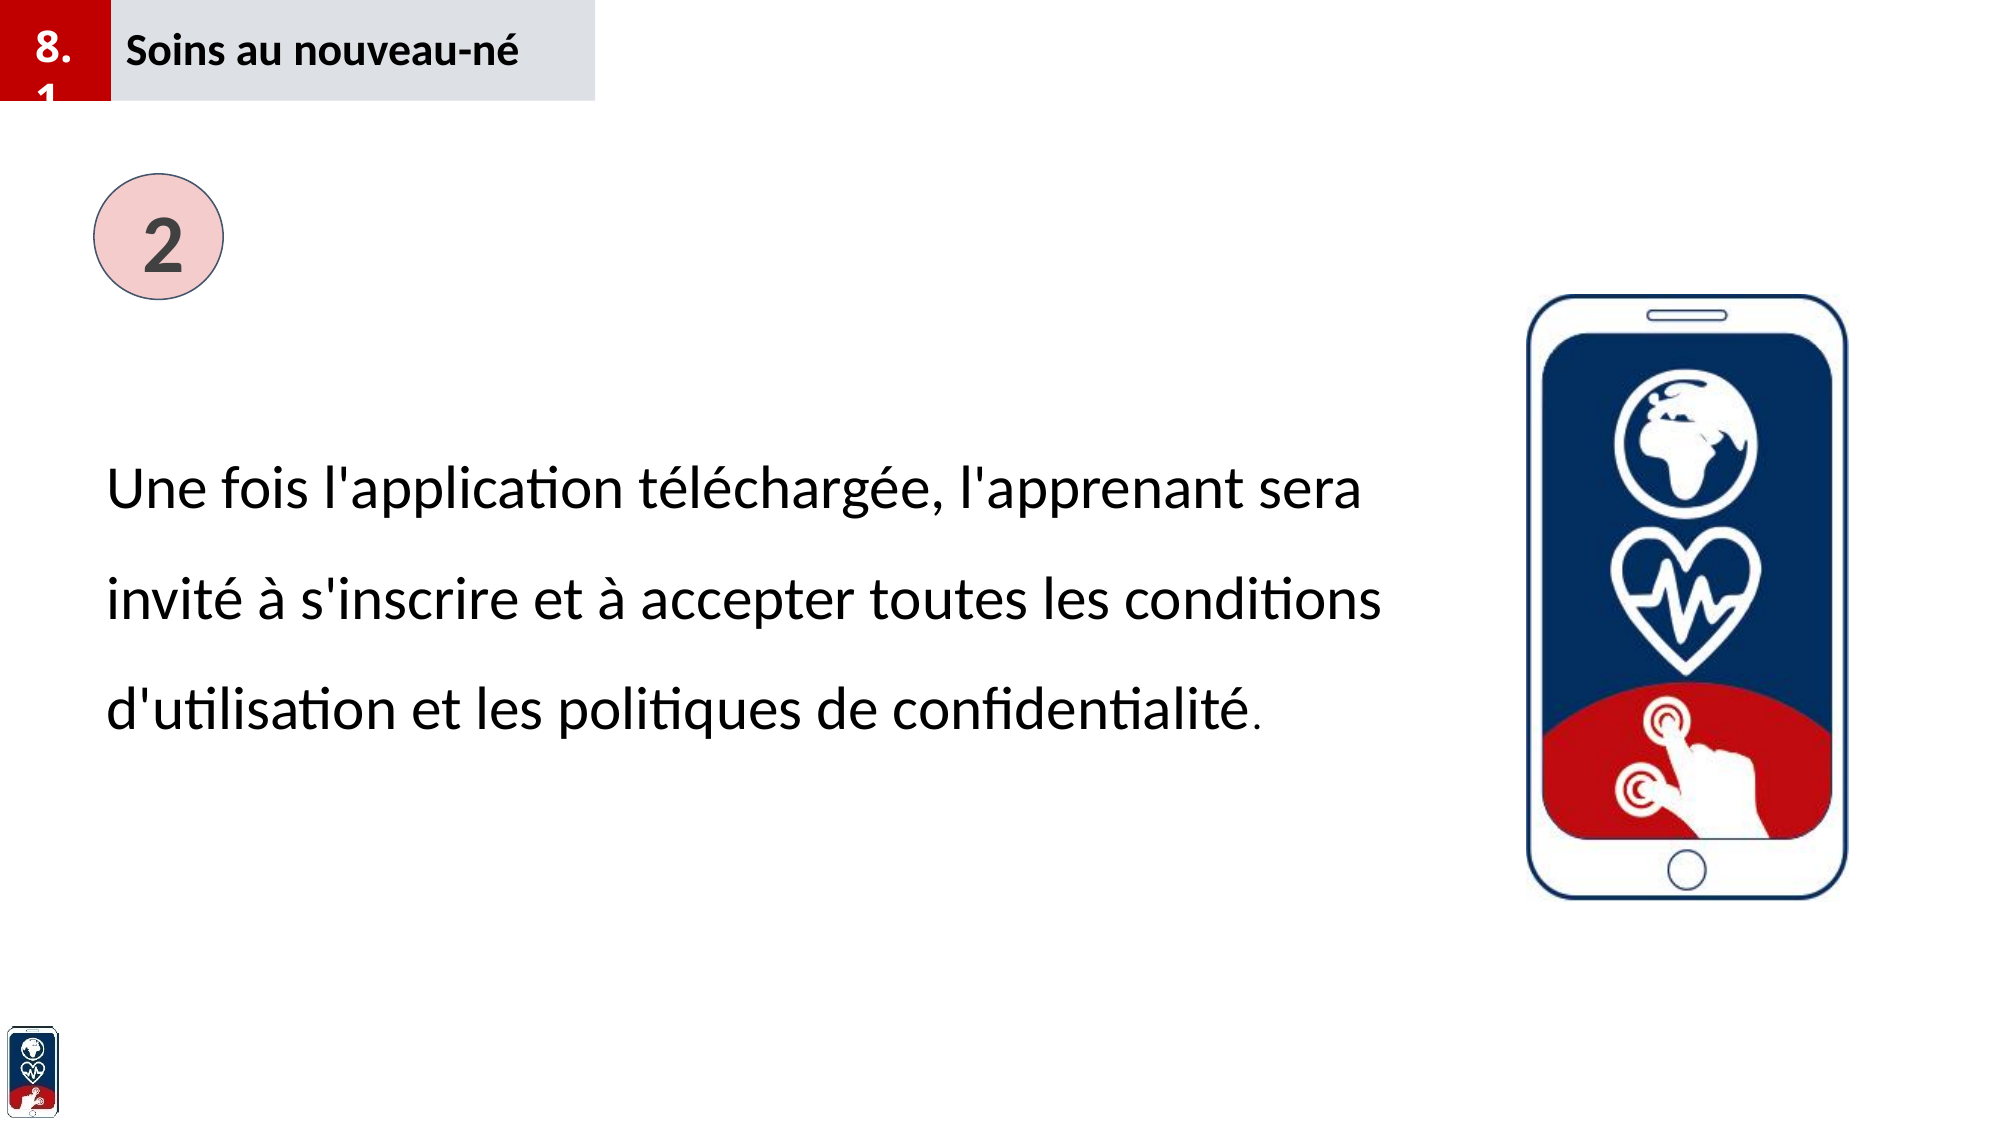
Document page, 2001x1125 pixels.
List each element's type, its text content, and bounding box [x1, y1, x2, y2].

list Une fois l'application téléchargée, l'apprenant sera invité à s'inscrire et à accepter toutes les conditions d'utilisation et les politiques de confidentialité. [91, 403, 1503, 1051]
text_box 8.1 [20, 11, 111, 83]
text_box [0, 0, 111, 101]
picture [7, 1026, 59, 1118]
text_box Soins au nouveau-né [111, 0, 596, 101]
text_box [93, 181, 127, 292]
picture [1526, 294, 1849, 902]
text_box 2 [127, 173, 236, 304]
